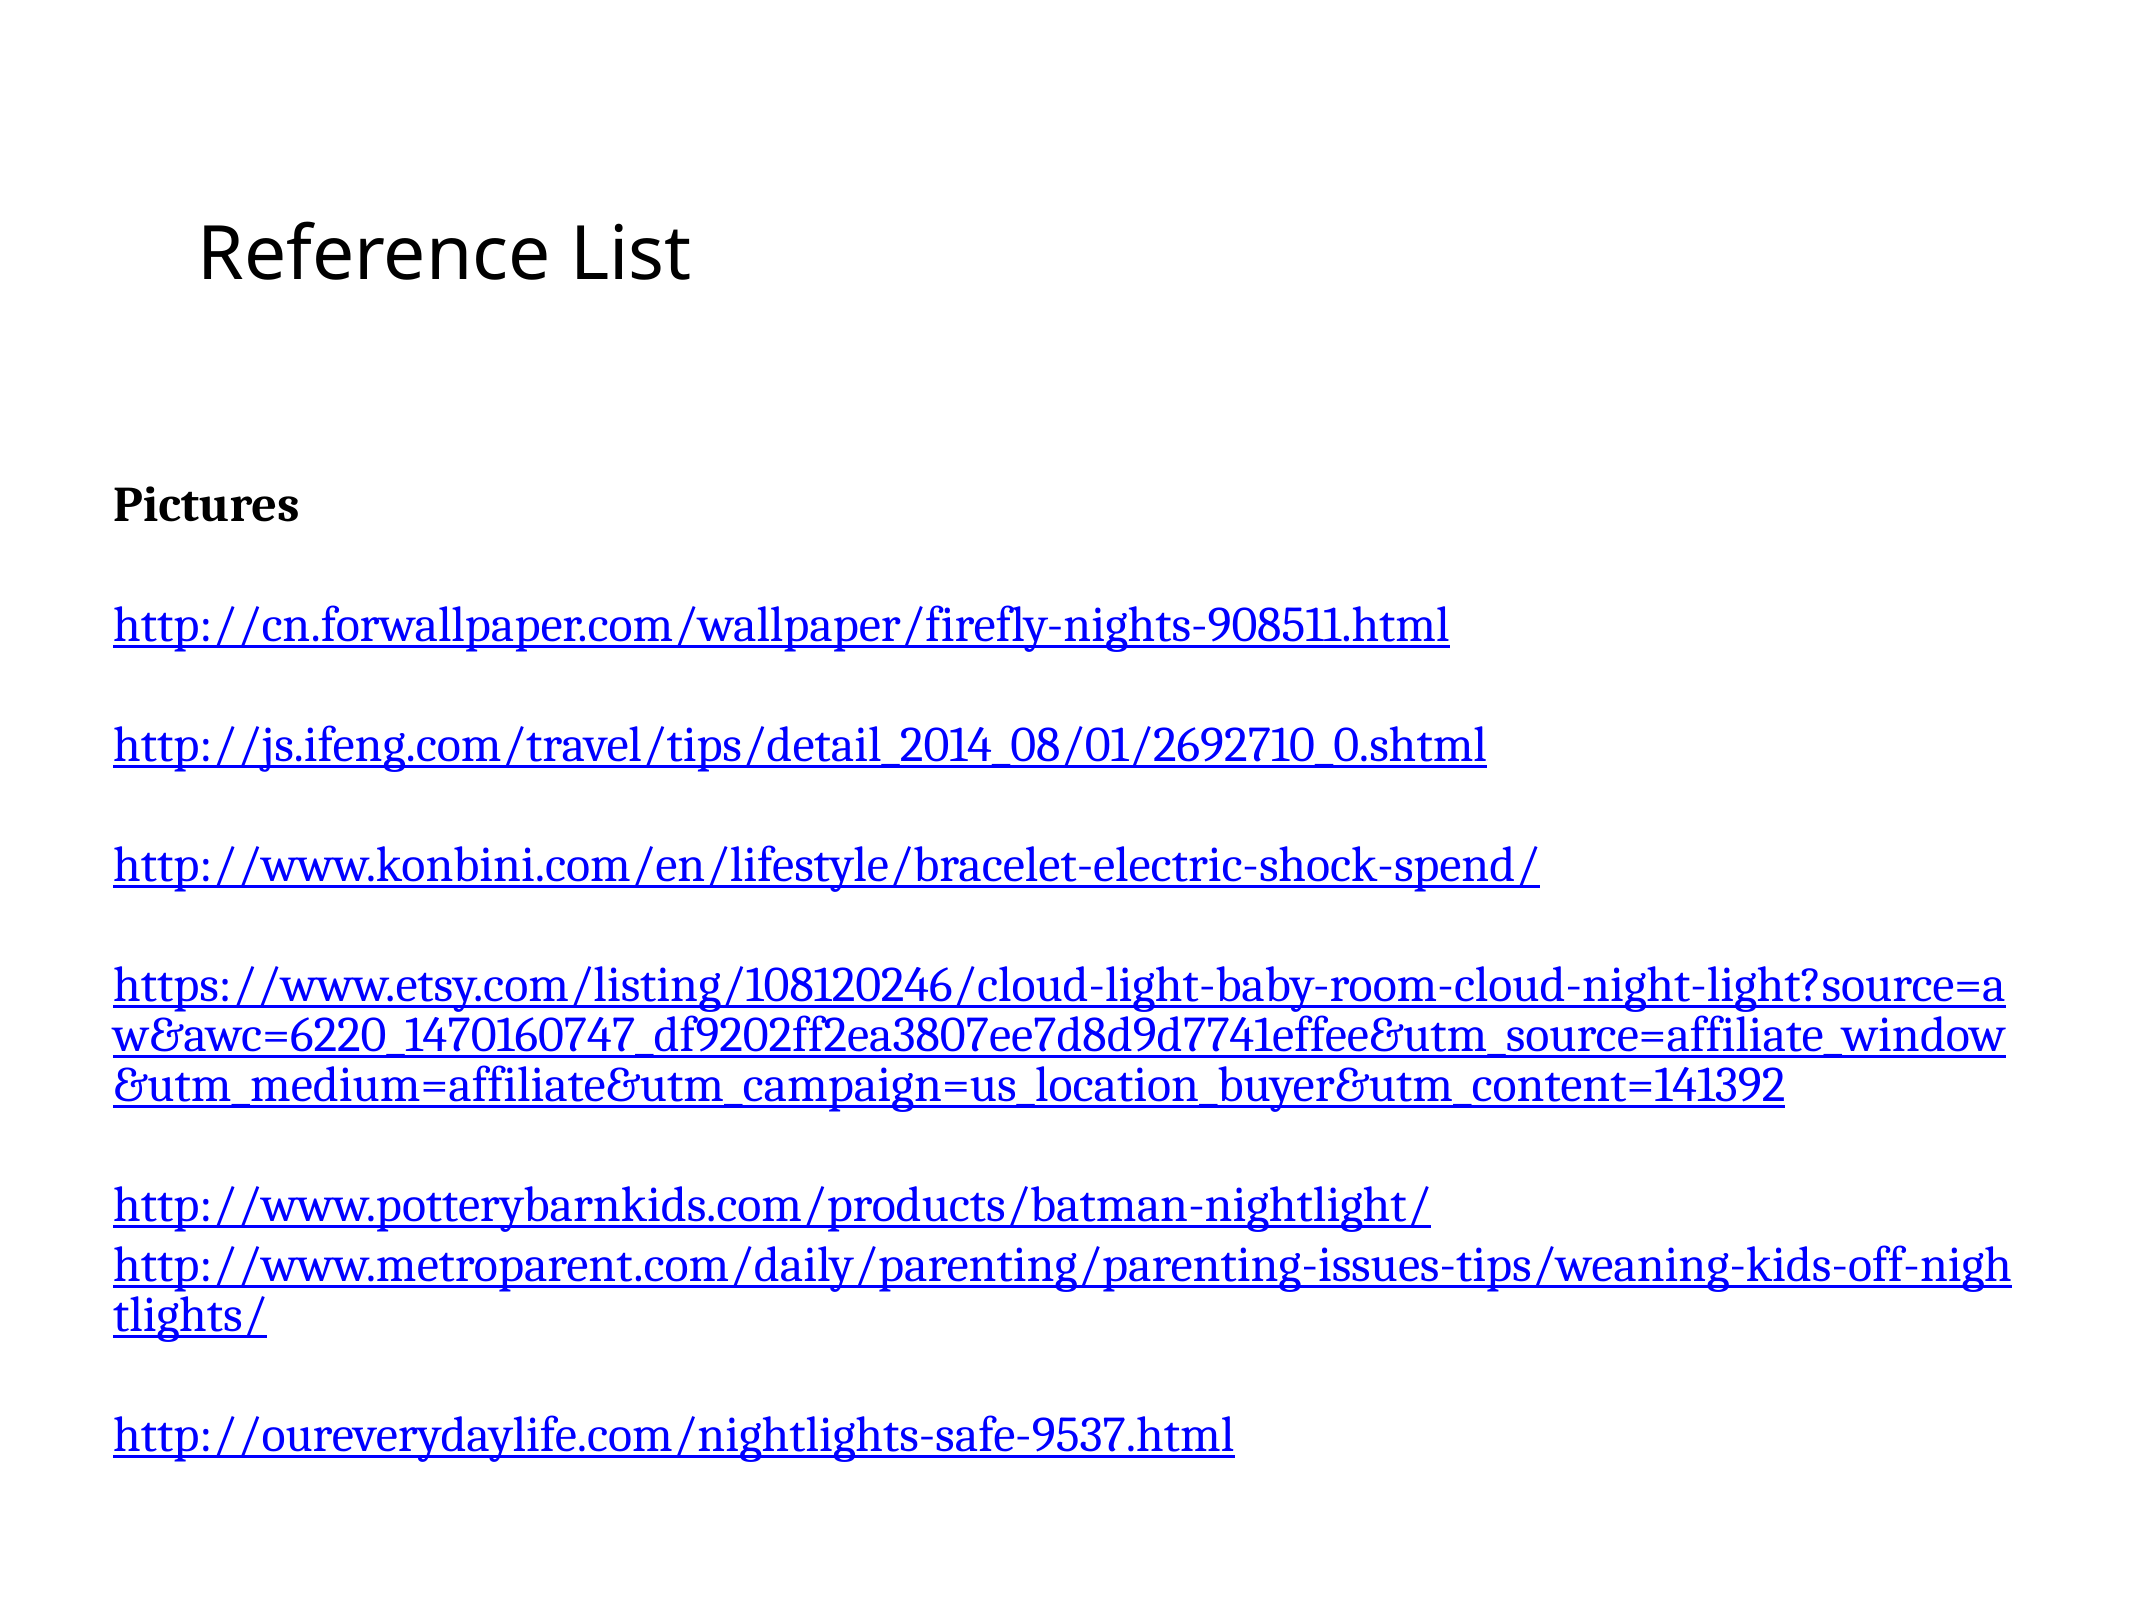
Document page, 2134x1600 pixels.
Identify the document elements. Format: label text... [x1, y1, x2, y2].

text_box Pictures http://cn.forwallpaper.com/wallpaper/firefly-nights-908511.html http://js.ifeng.com/travel/tips/detail_2014_08/01/2692710_0.shtml http://www.konbini.com/en/lifestyle/bracelet-electric-shock-spend/ https://www.etsy.com/listing/108120246/cloud-light-baby-room-cloud-night-light?source=aw&awc=6220_1470160747_df9202ff2ea3807ee7d8d9d7741effee&utm_source=affiliate_window&utm_medium=affiliate&utm_campaign=us_location_buyer&utm_content=141392 http://www.potterybarnkids.com/products/batman-nightlight/ http://www.metroparent.com/daily/parenting/parenting-issues-tips/weaning-kids-off-nightlights/ http://oureverydaylife.com/nightlights-safe-9537.html [104, 462, 2029, 1320]
text_box Reference List [189, 196, 701, 304]
